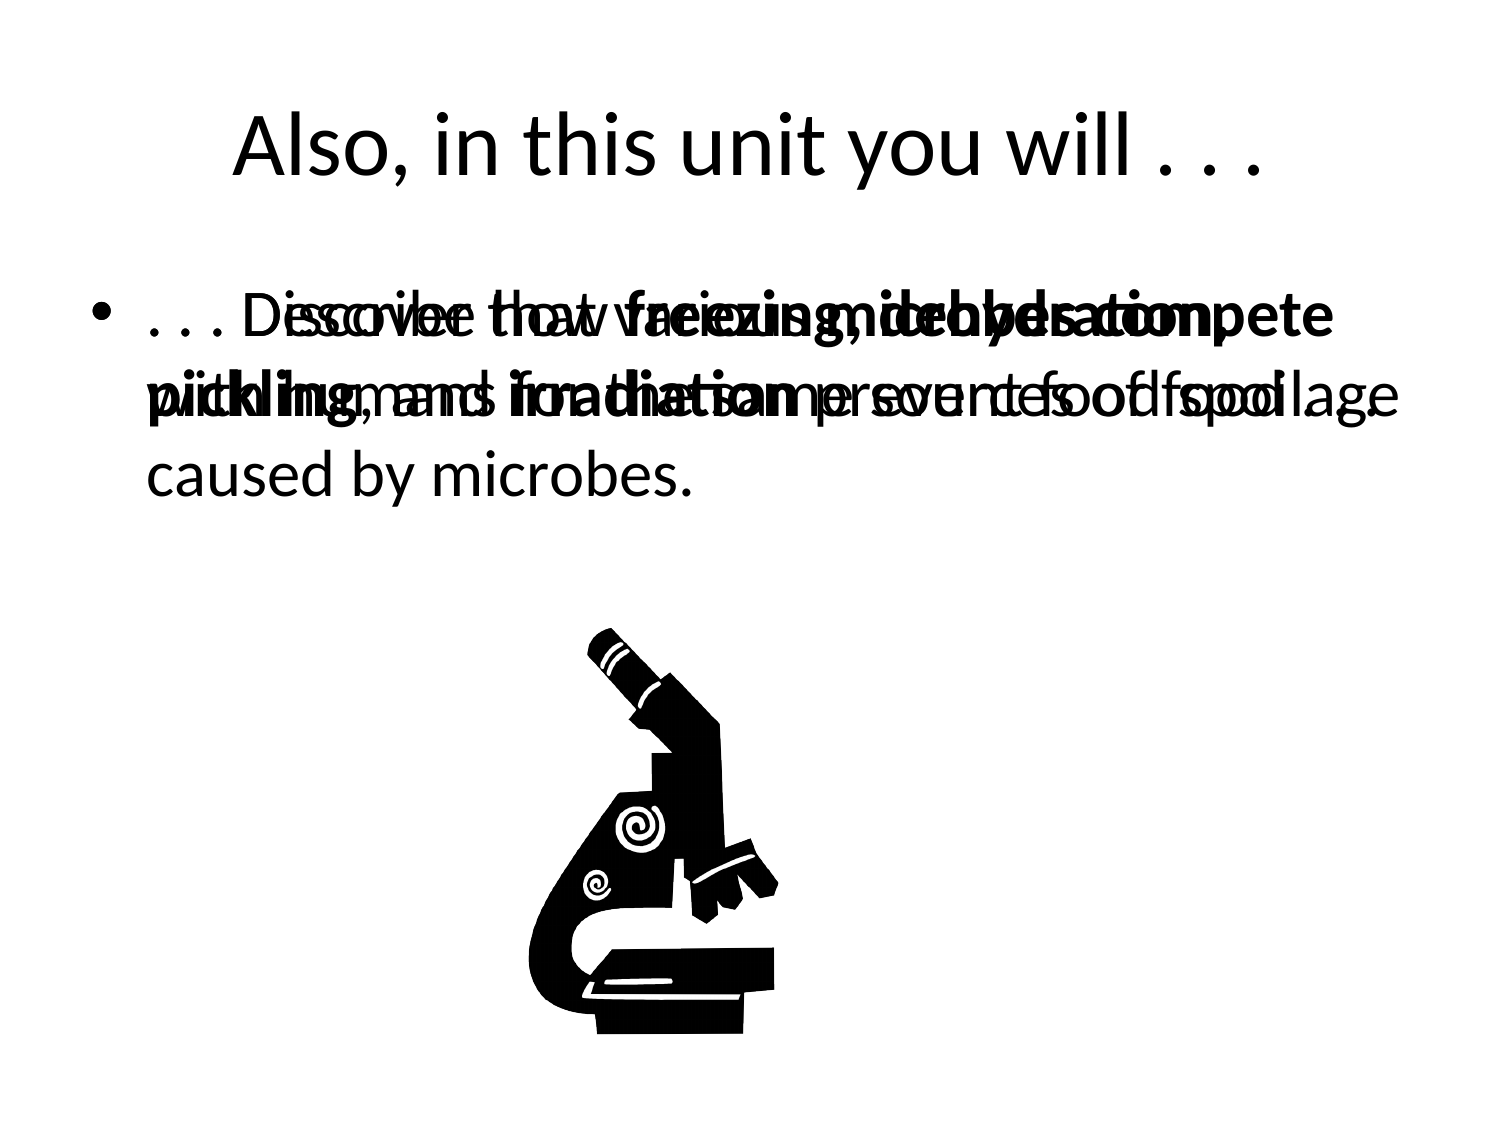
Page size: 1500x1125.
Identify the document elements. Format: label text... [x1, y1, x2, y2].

title Also, in this unit you will . . . [75, 45, 1425, 233]
picture [524, 624, 782, 1038]
list . . . Describe how freezing, dehydration, pickling, and irradiation prevent food spoilage caused by microbes. [75, 262, 1425, 1005]
